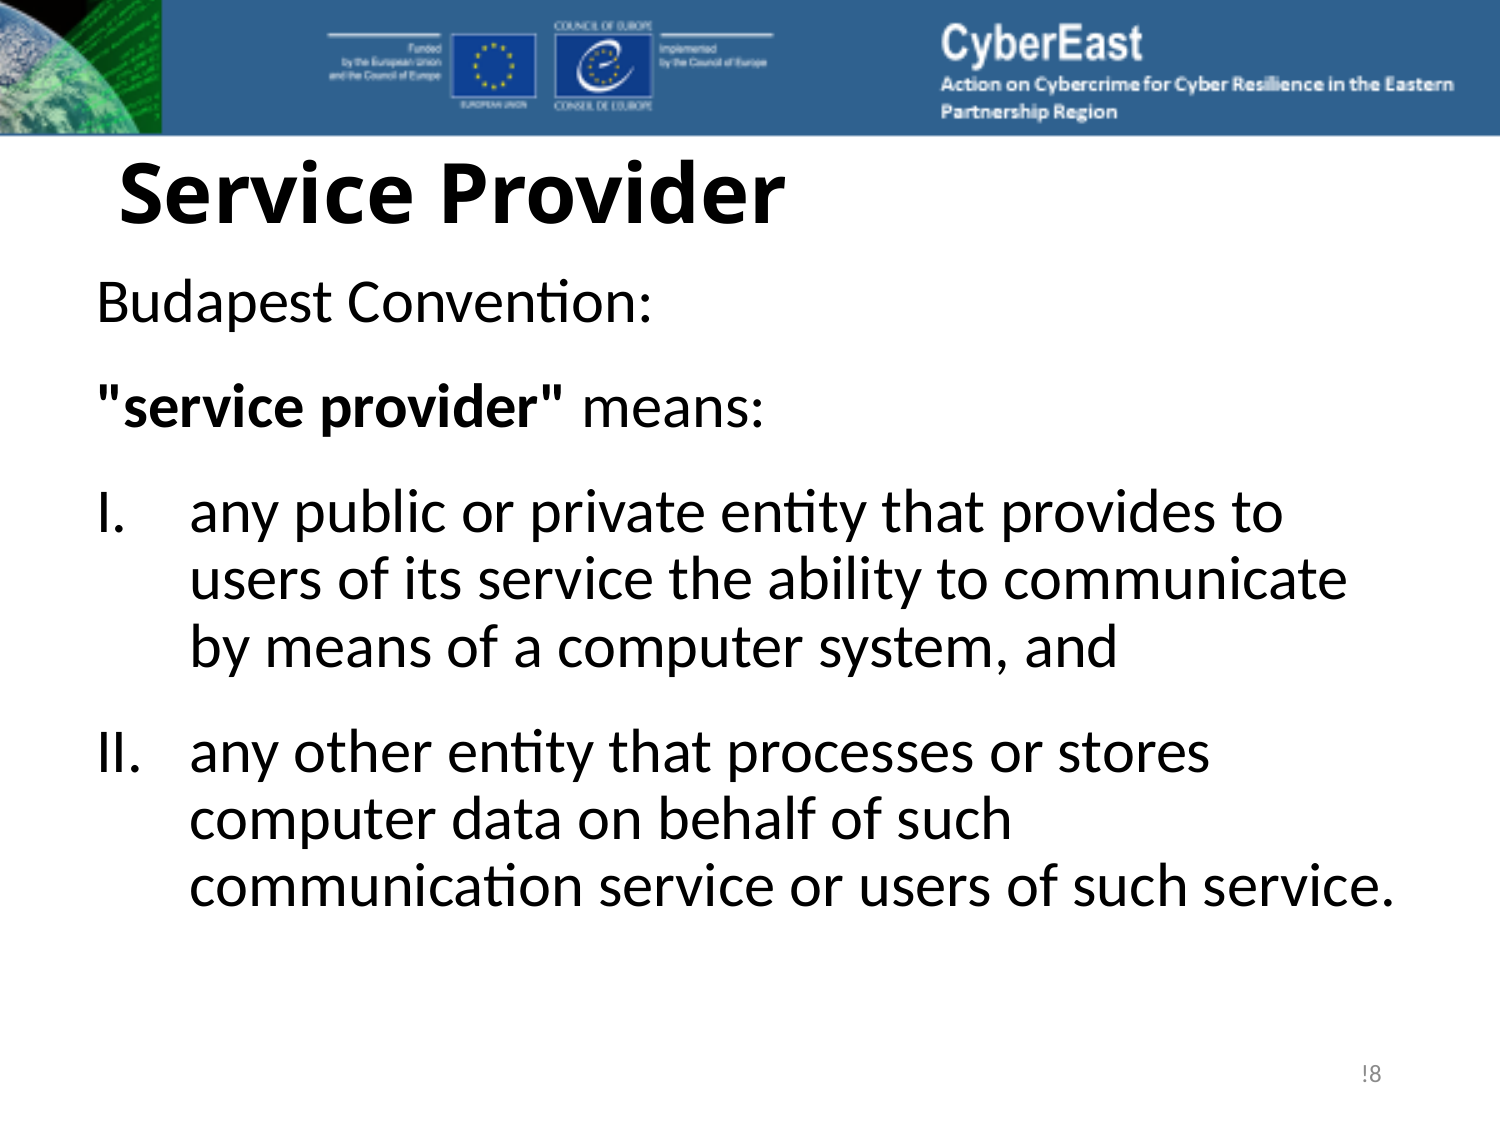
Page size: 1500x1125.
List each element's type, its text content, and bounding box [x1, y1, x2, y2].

picture [0, 0, 1500, 1125]
title Service Provider [103, 87, 1397, 260]
slide_number !8 [1059, 1042, 1397, 1103]
list Budapest Convention: "service provider" means: any public or private entity that provides to users of its service the ability to communicate by means of a computer system, and any other entity that processes or stores computer data on behalf of such communication service or users of such service. [81, 260, 1432, 1010]
